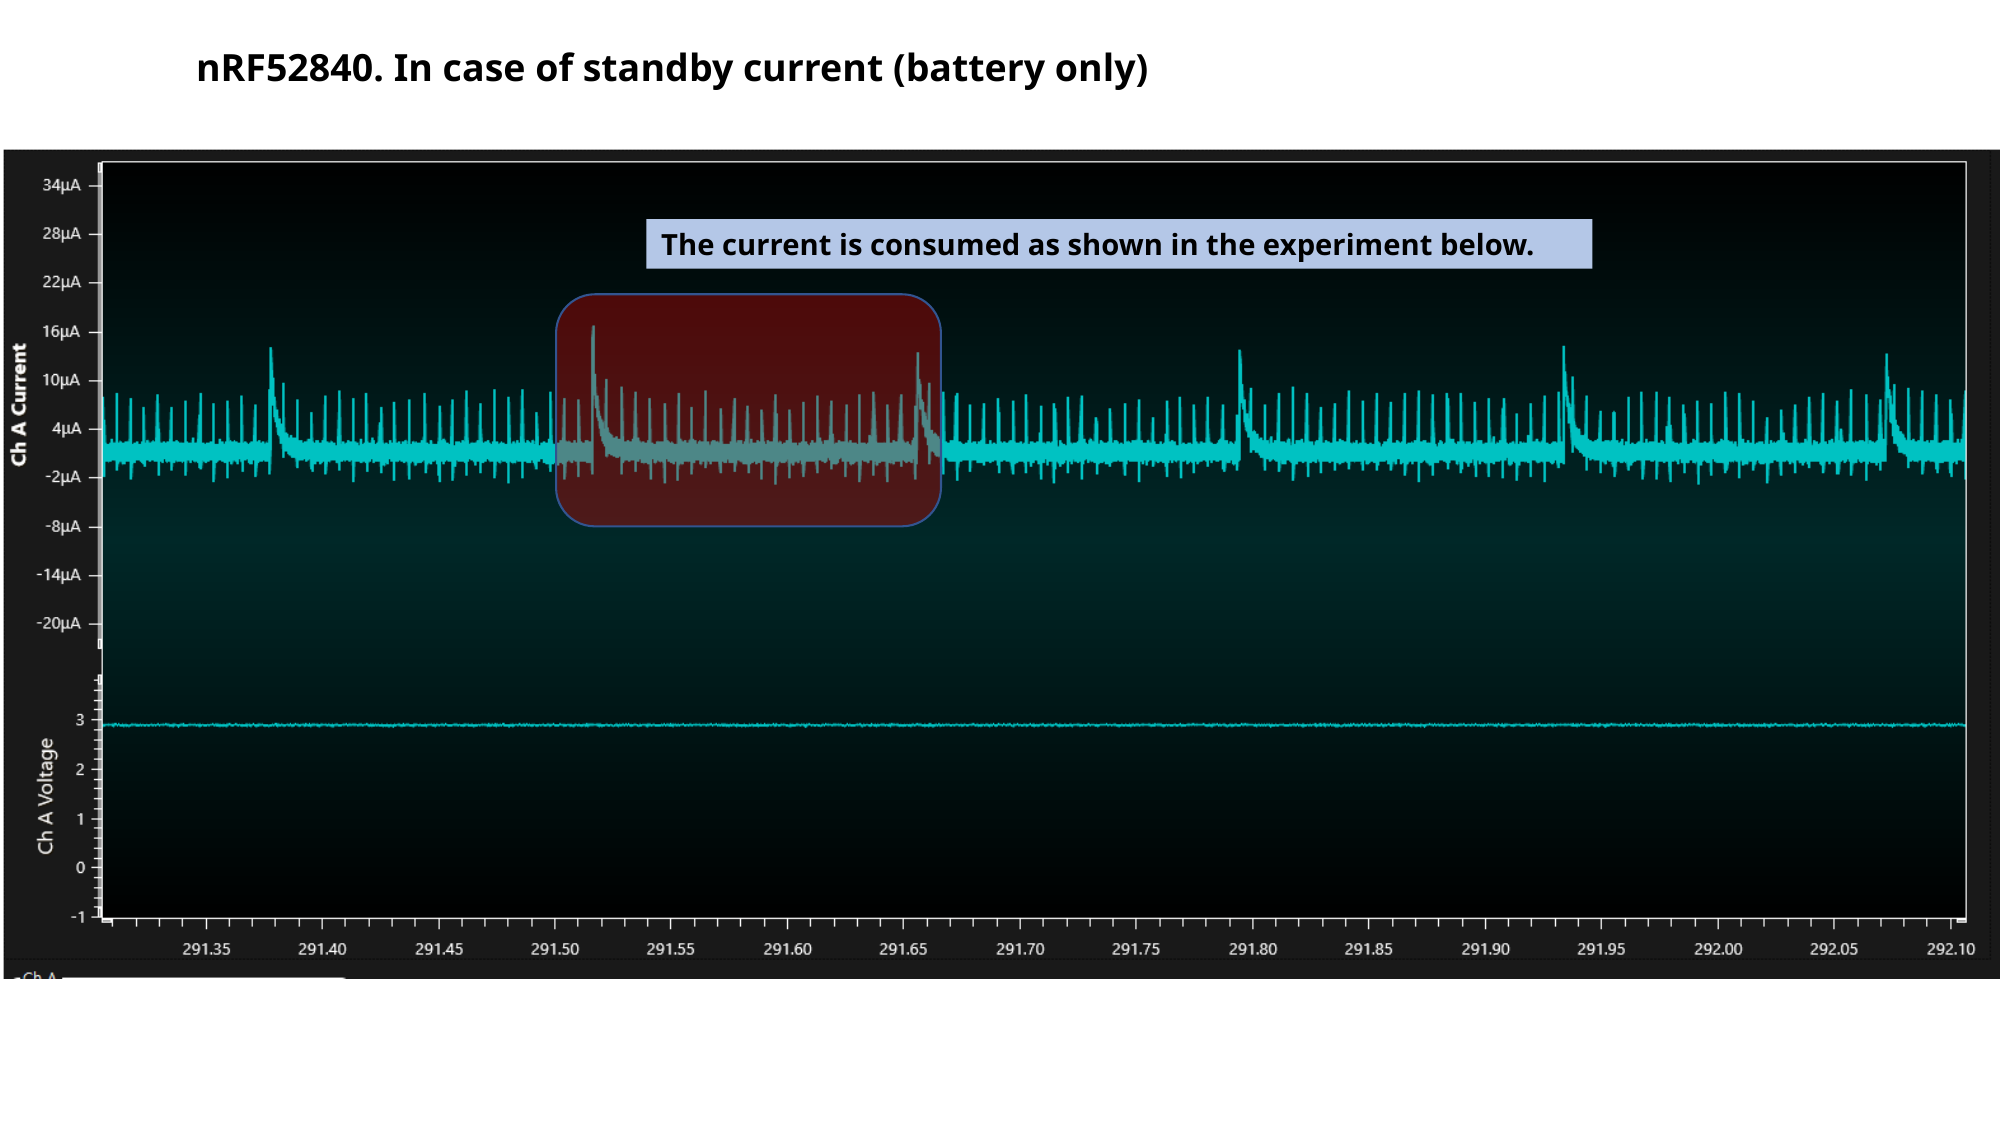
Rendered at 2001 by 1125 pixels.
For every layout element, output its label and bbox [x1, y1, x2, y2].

text_box [0, 36, 2000, 979]
